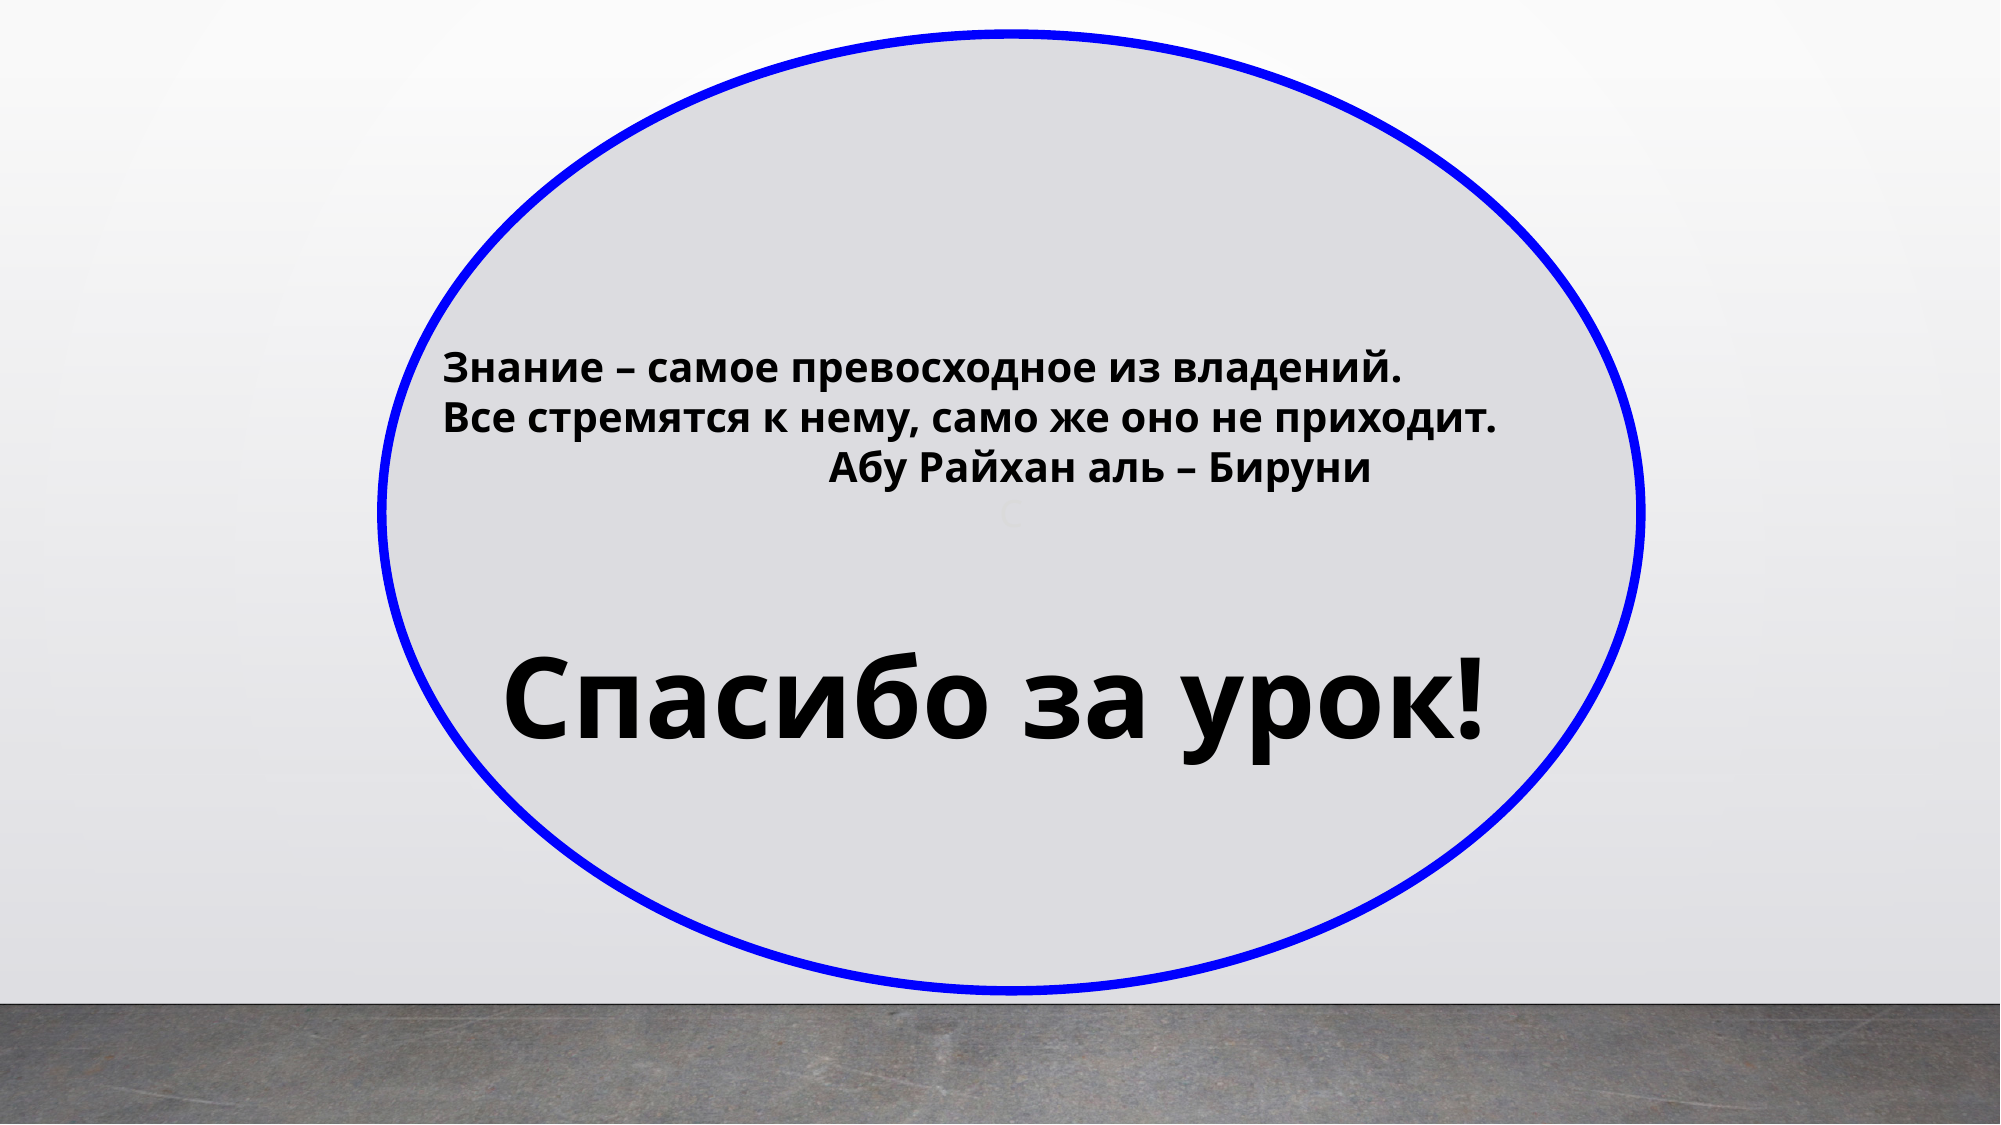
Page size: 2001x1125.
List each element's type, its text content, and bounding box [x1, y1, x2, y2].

picture [0, 1004, 2000, 1124]
text_box С [380, 32, 1597, 694]
text_box С [478, 769, 1545, 993]
text_box Знание – самое превосходное из владений. Все стремятся к нему, само же оно не приходит. Абу Райхан аль – Бируни Спасибо за урок! [427, 333, 1978, 769]
picture [924, 624, 1137, 821]
